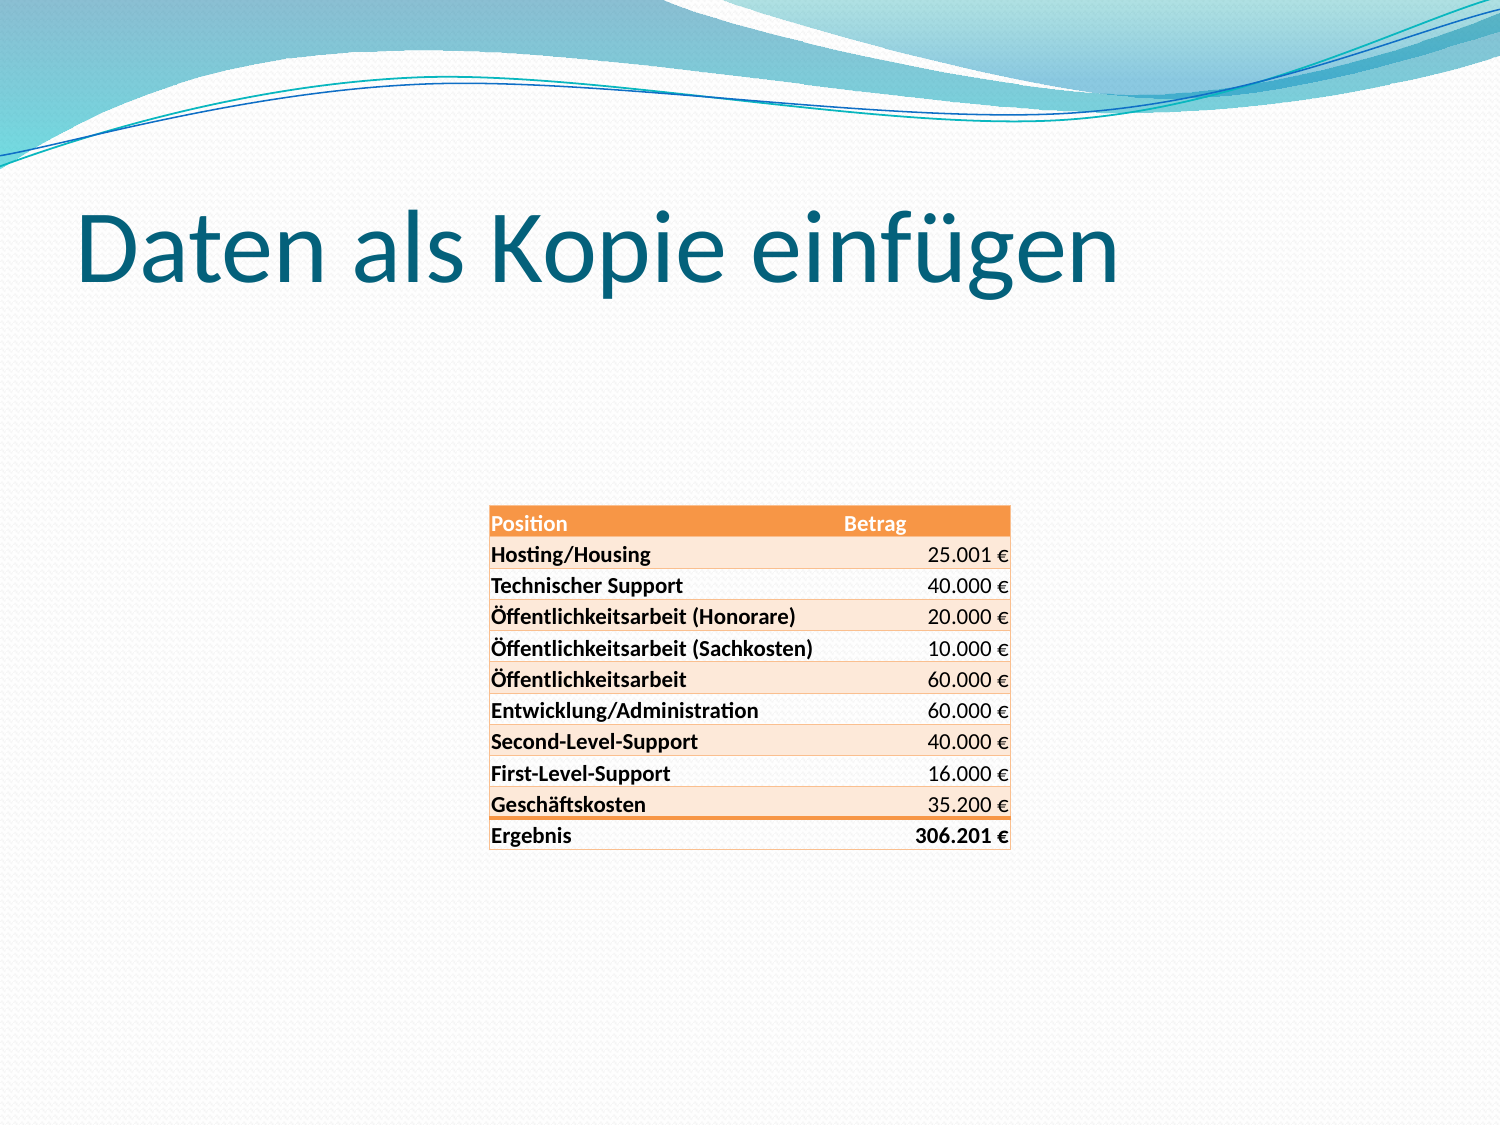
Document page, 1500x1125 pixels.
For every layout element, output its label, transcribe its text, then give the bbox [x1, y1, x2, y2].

table_cell Ergebnis [490, 820, 837, 849]
table_cell 25.001 € [837, 537, 1010, 568]
table_cell 40.000 € [837, 569, 1010, 599]
table_cell Hosting/Housing [490, 537, 837, 568]
table_cell Geschäftskosten [490, 787, 837, 816]
table_cell 16.000 € [837, 756, 1010, 786]
table_header Position [490, 506, 837, 536]
table_cell 306.201 € [837, 820, 1010, 849]
table_cell Second-Level-Support [490, 725, 837, 755]
table_cell 60.000 € [837, 694, 1010, 724]
table_cell Entwicklung/Administration [490, 694, 837, 724]
table_cell 20.000 € [837, 600, 1010, 630]
table_cell 10.000 € [837, 631, 1010, 661]
table_cell Öffentlichkeitsarbeit (Honorare) [490, 600, 837, 630]
table_header Betrag [837, 506, 1010, 536]
table_cell 35.200 € [837, 787, 1010, 816]
title Daten als Kopie einfügen [75, 115, 1438, 303]
table_cell Öffentlichkeitsarbeit (Sachkosten) [490, 631, 837, 661]
table_cell Technischer Support [490, 569, 837, 599]
table_cell Öffentlichkeitsarbeit [490, 662, 837, 693]
table_cell 40.000 € [837, 725, 1010, 755]
table_cell 60.000 € [837, 662, 1010, 693]
table_cell First-Level-Support [490, 756, 837, 786]
